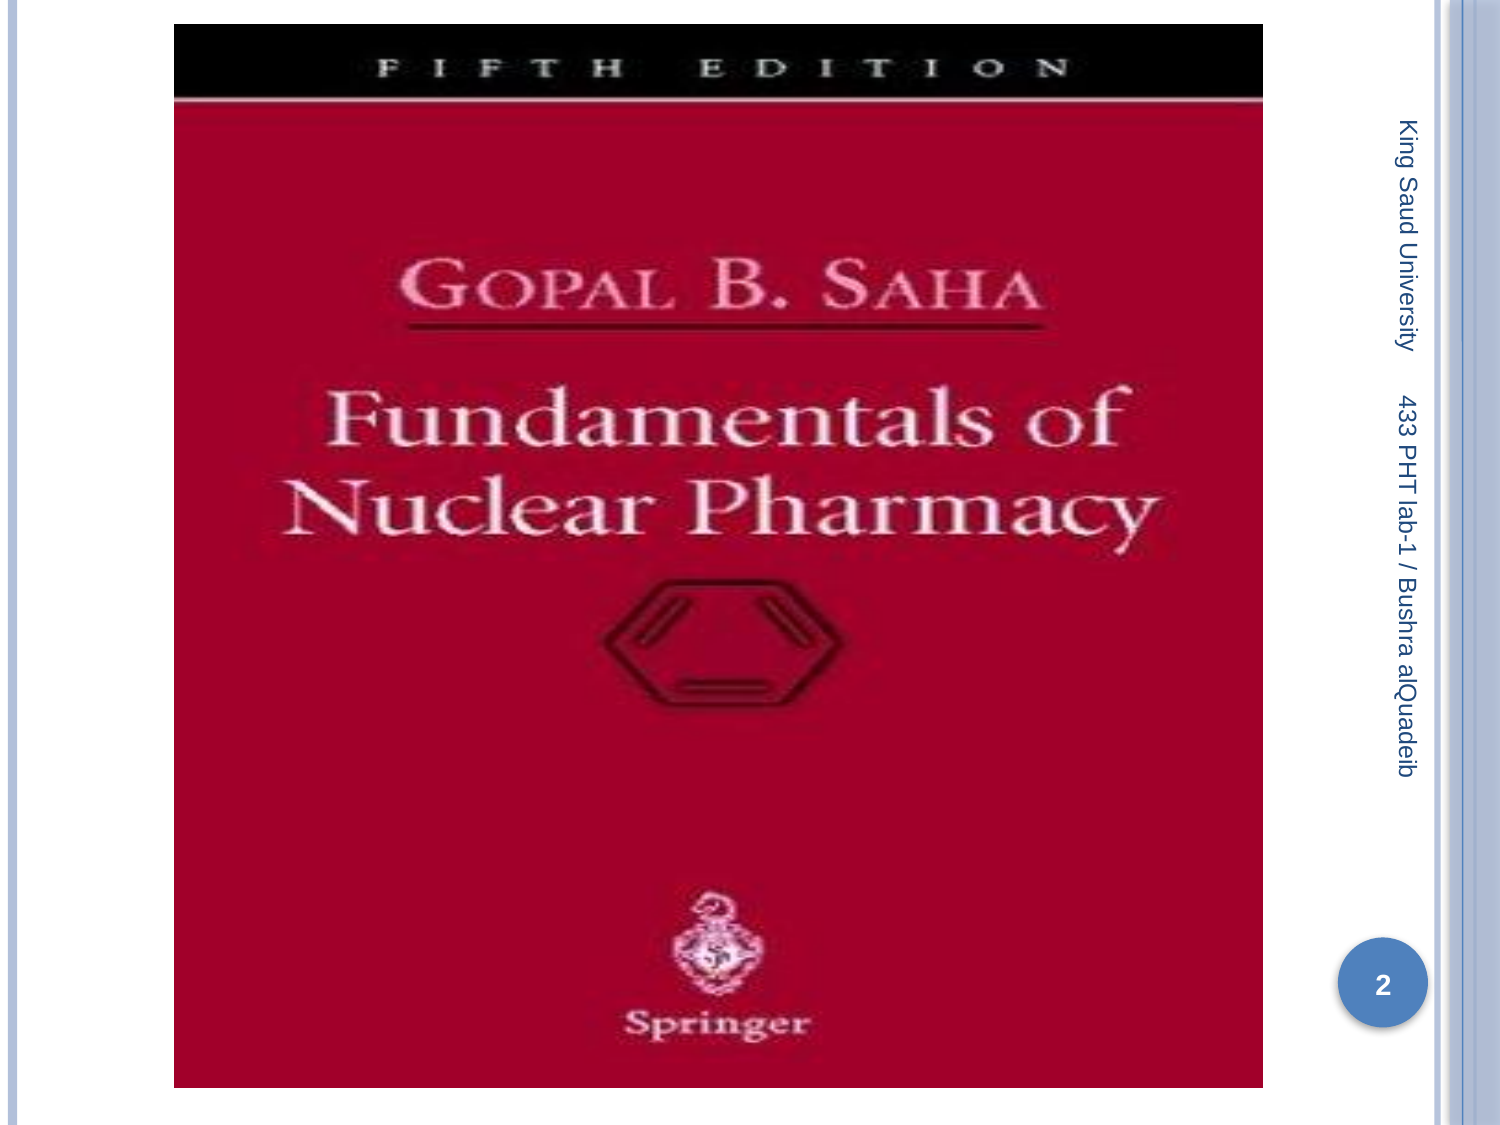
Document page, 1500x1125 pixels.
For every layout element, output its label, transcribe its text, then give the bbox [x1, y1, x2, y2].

slide_number 2 [1333, 940, 1434, 1027]
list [174, 24, 1263, 1088]
footer 433 PHT lab-1 / Bushra alQuadeib [1379, 380, 1440, 906]
slide_number King Saud University [1378, 43, 1442, 374]
